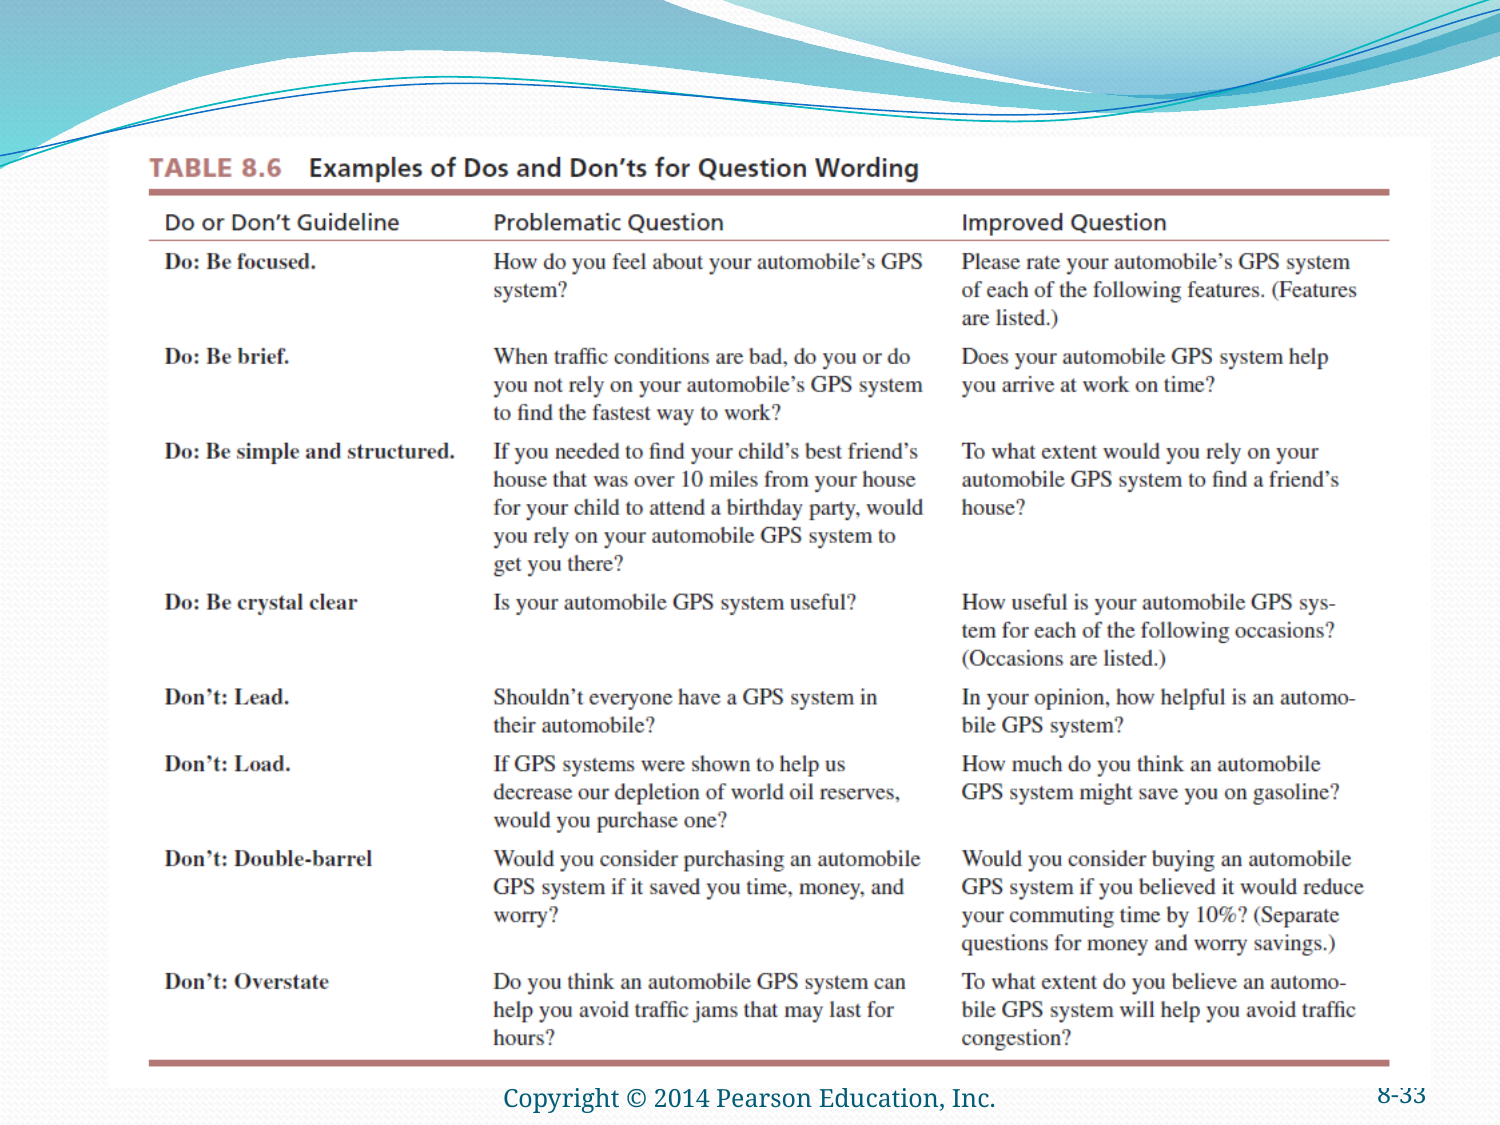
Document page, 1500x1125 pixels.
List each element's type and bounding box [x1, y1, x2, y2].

picture [108, 137, 1431, 1088]
